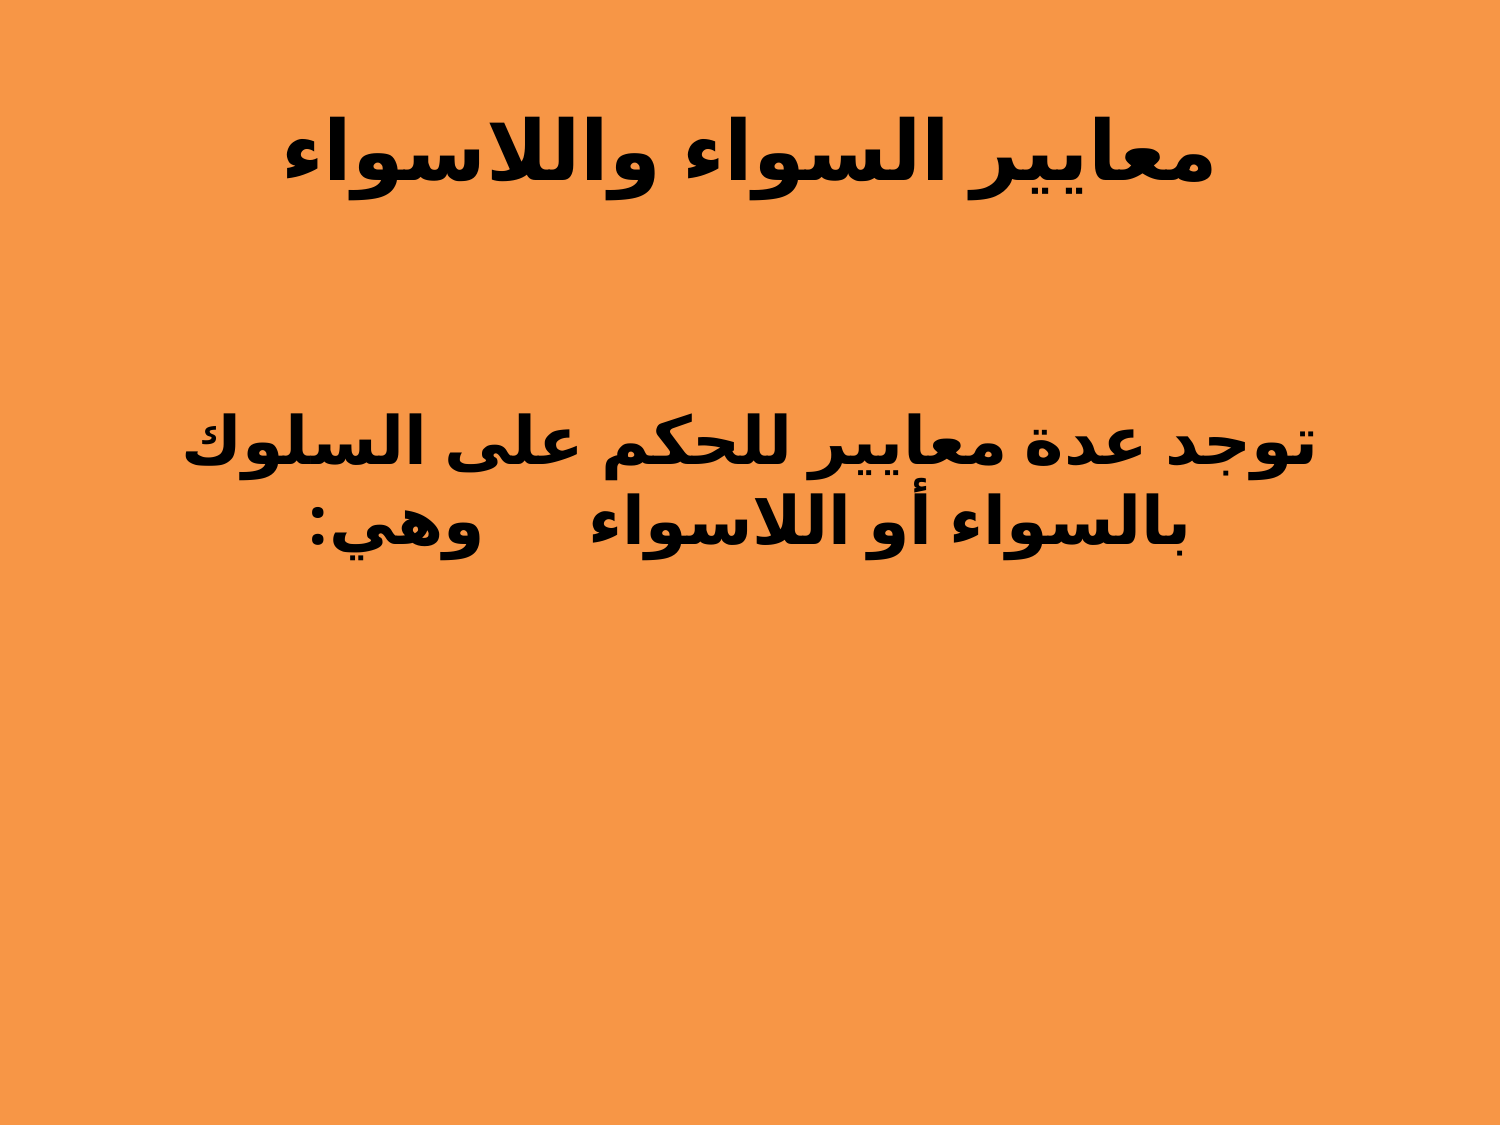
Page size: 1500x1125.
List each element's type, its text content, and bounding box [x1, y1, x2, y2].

list معايير السواء واللاسواء توجد عدة معايير للحكم على السلوك بالسواء أو اللاسواء وهي: [75, 90, 1425, 1005]
